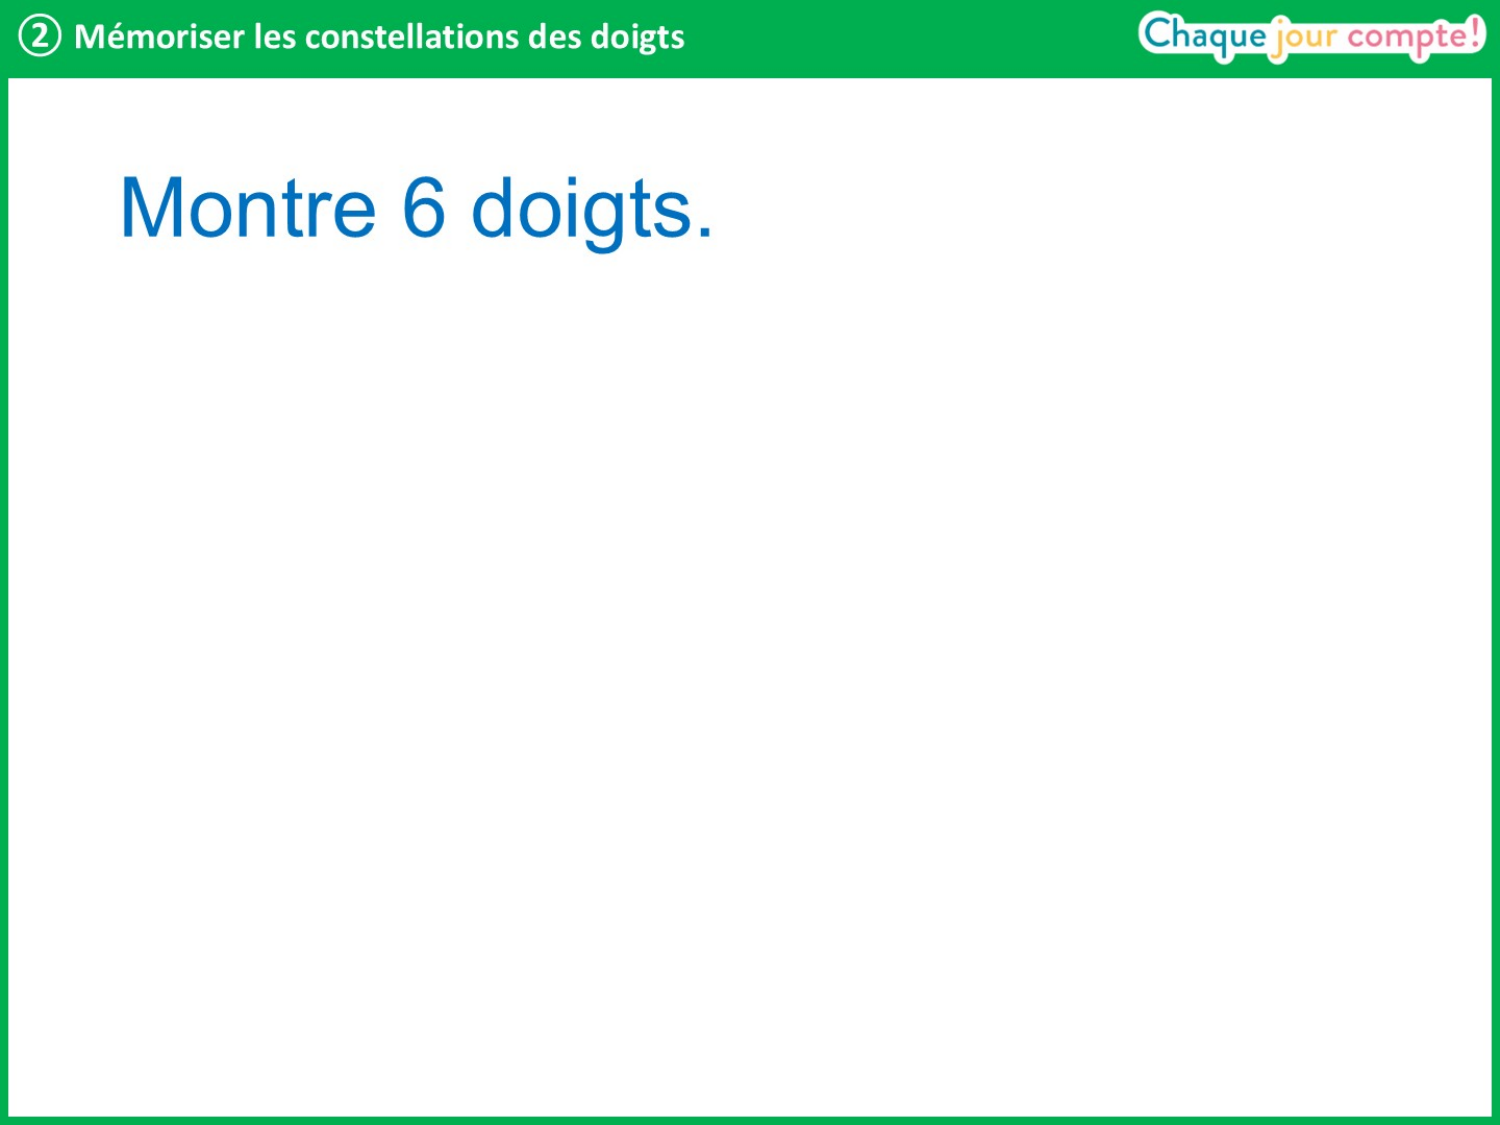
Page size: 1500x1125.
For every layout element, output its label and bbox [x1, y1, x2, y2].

list [0, 0, 1500, 1125]
